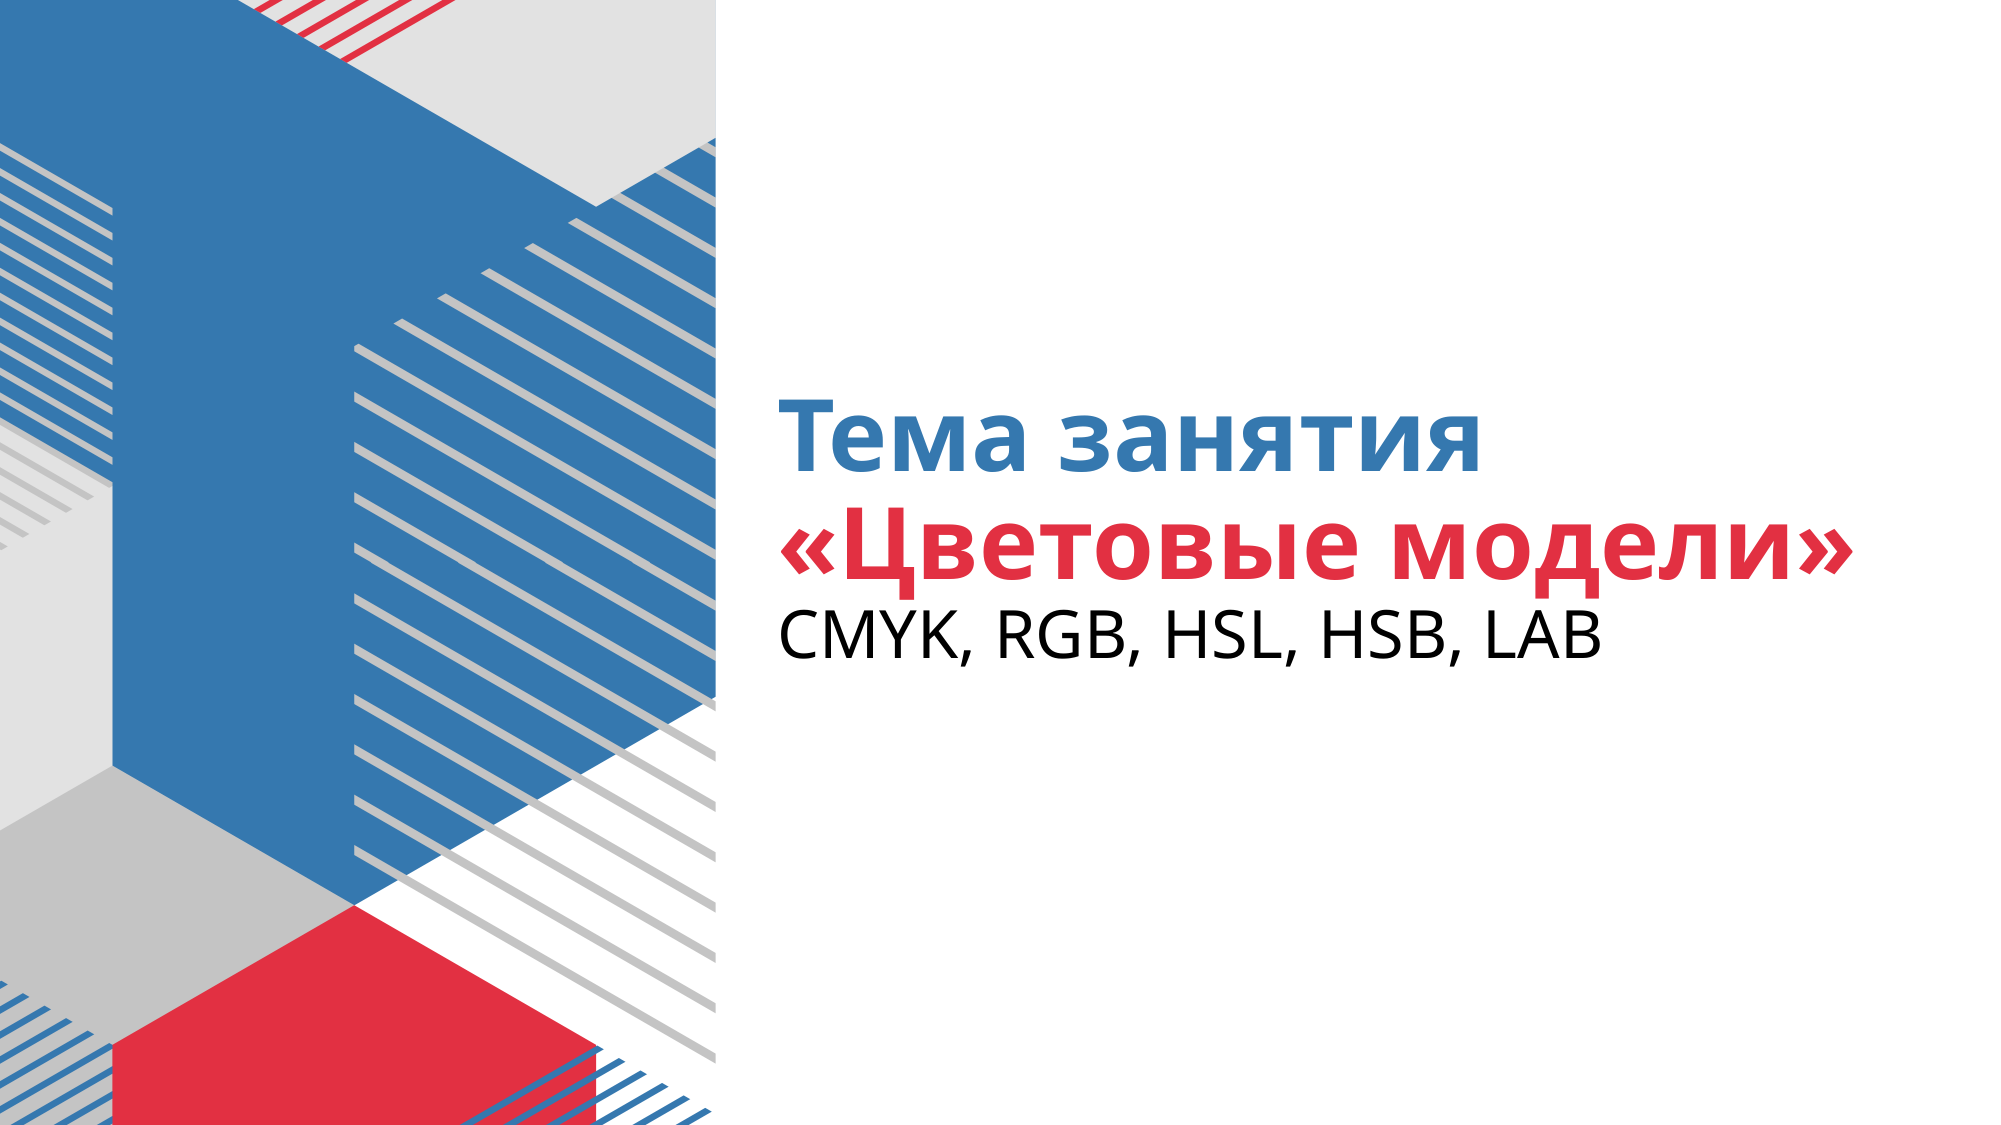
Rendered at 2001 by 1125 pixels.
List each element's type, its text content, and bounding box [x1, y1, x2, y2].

title Тема занятия «Цветовые модели» CMYK, RGB, HSL, HSB, LAB [762, 387, 1914, 672]
picture [0, 0, 2000, 1125]
